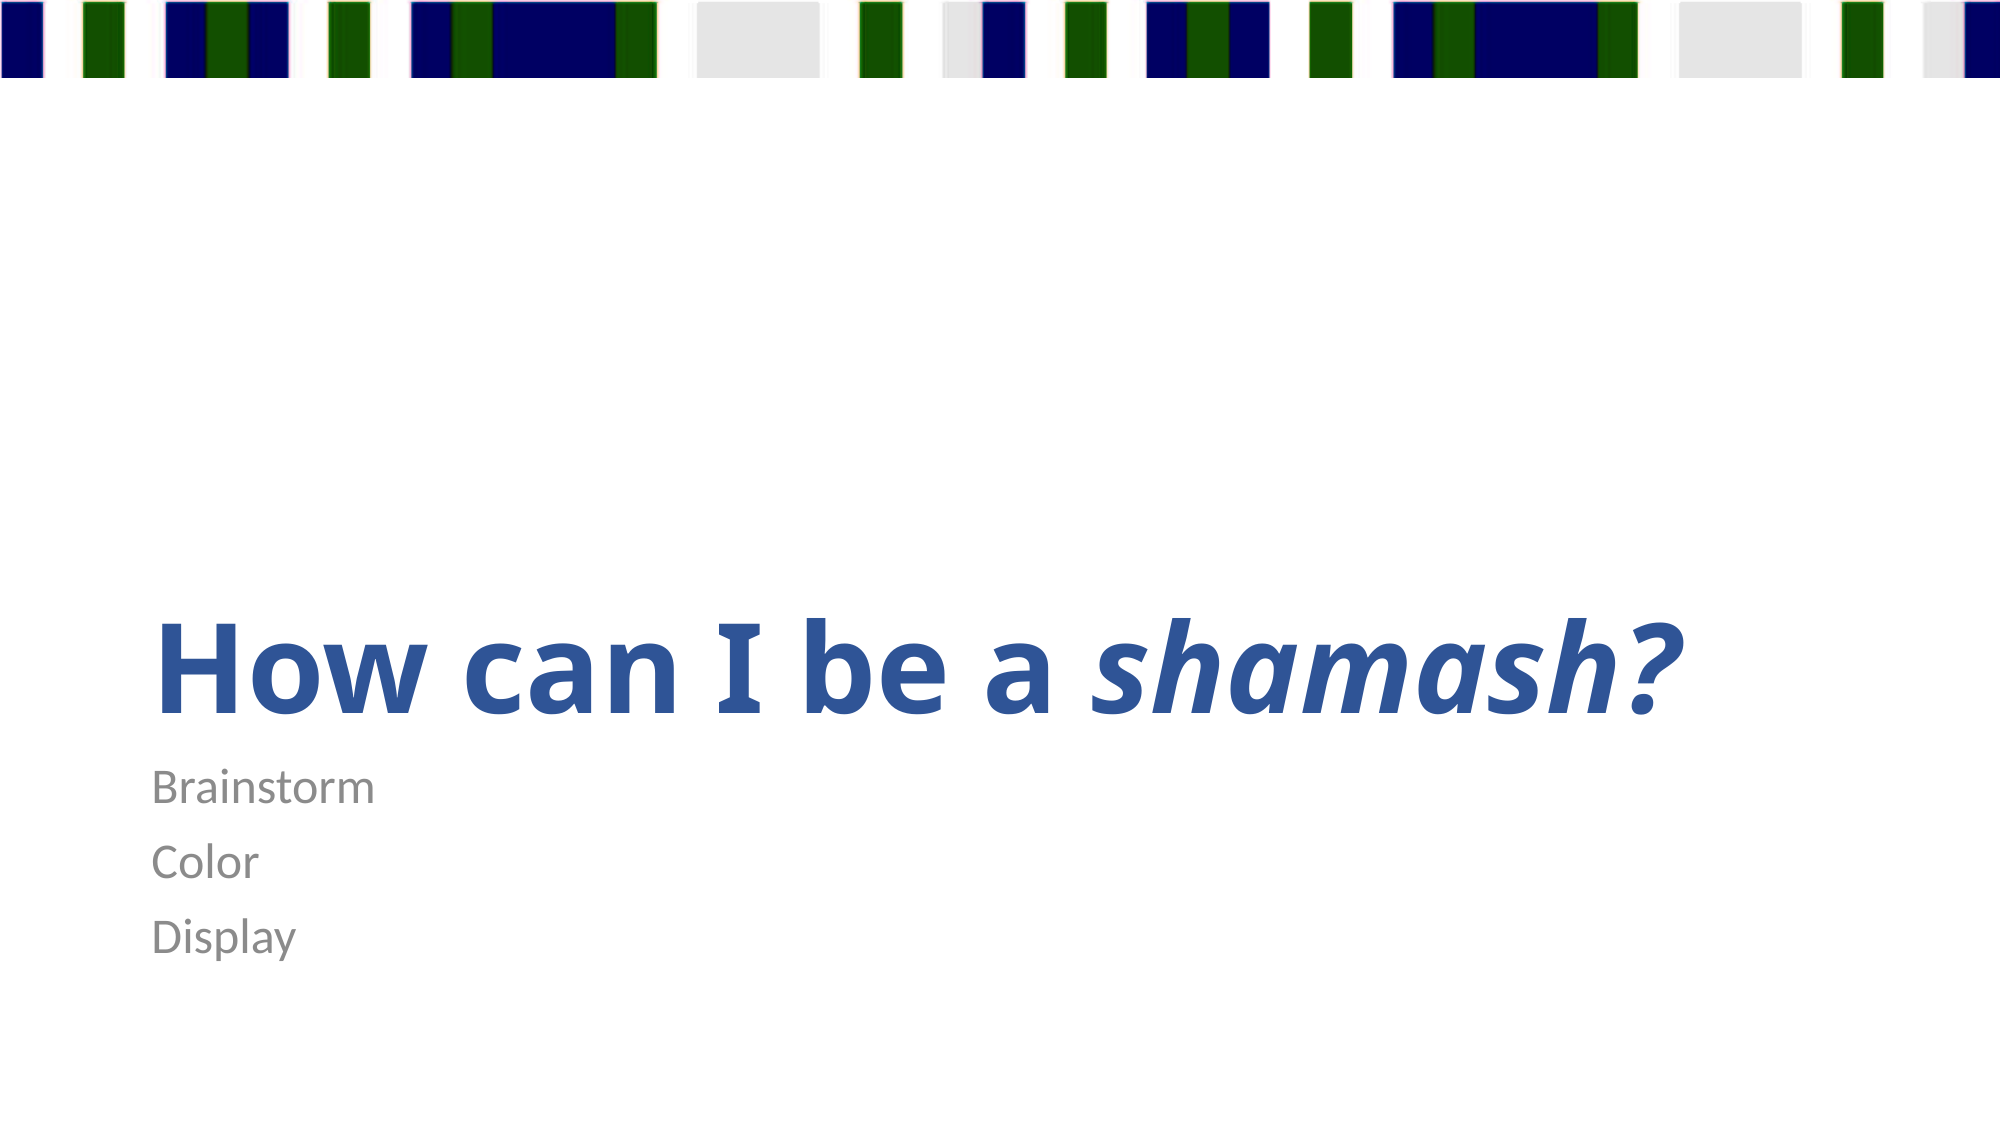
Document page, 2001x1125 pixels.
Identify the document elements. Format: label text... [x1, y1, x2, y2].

picture [0, 0, 2000, 78]
list Brainstorm Color Display [136, 752, 1862, 999]
title How can I be a shamash? [136, 280, 1862, 749]
